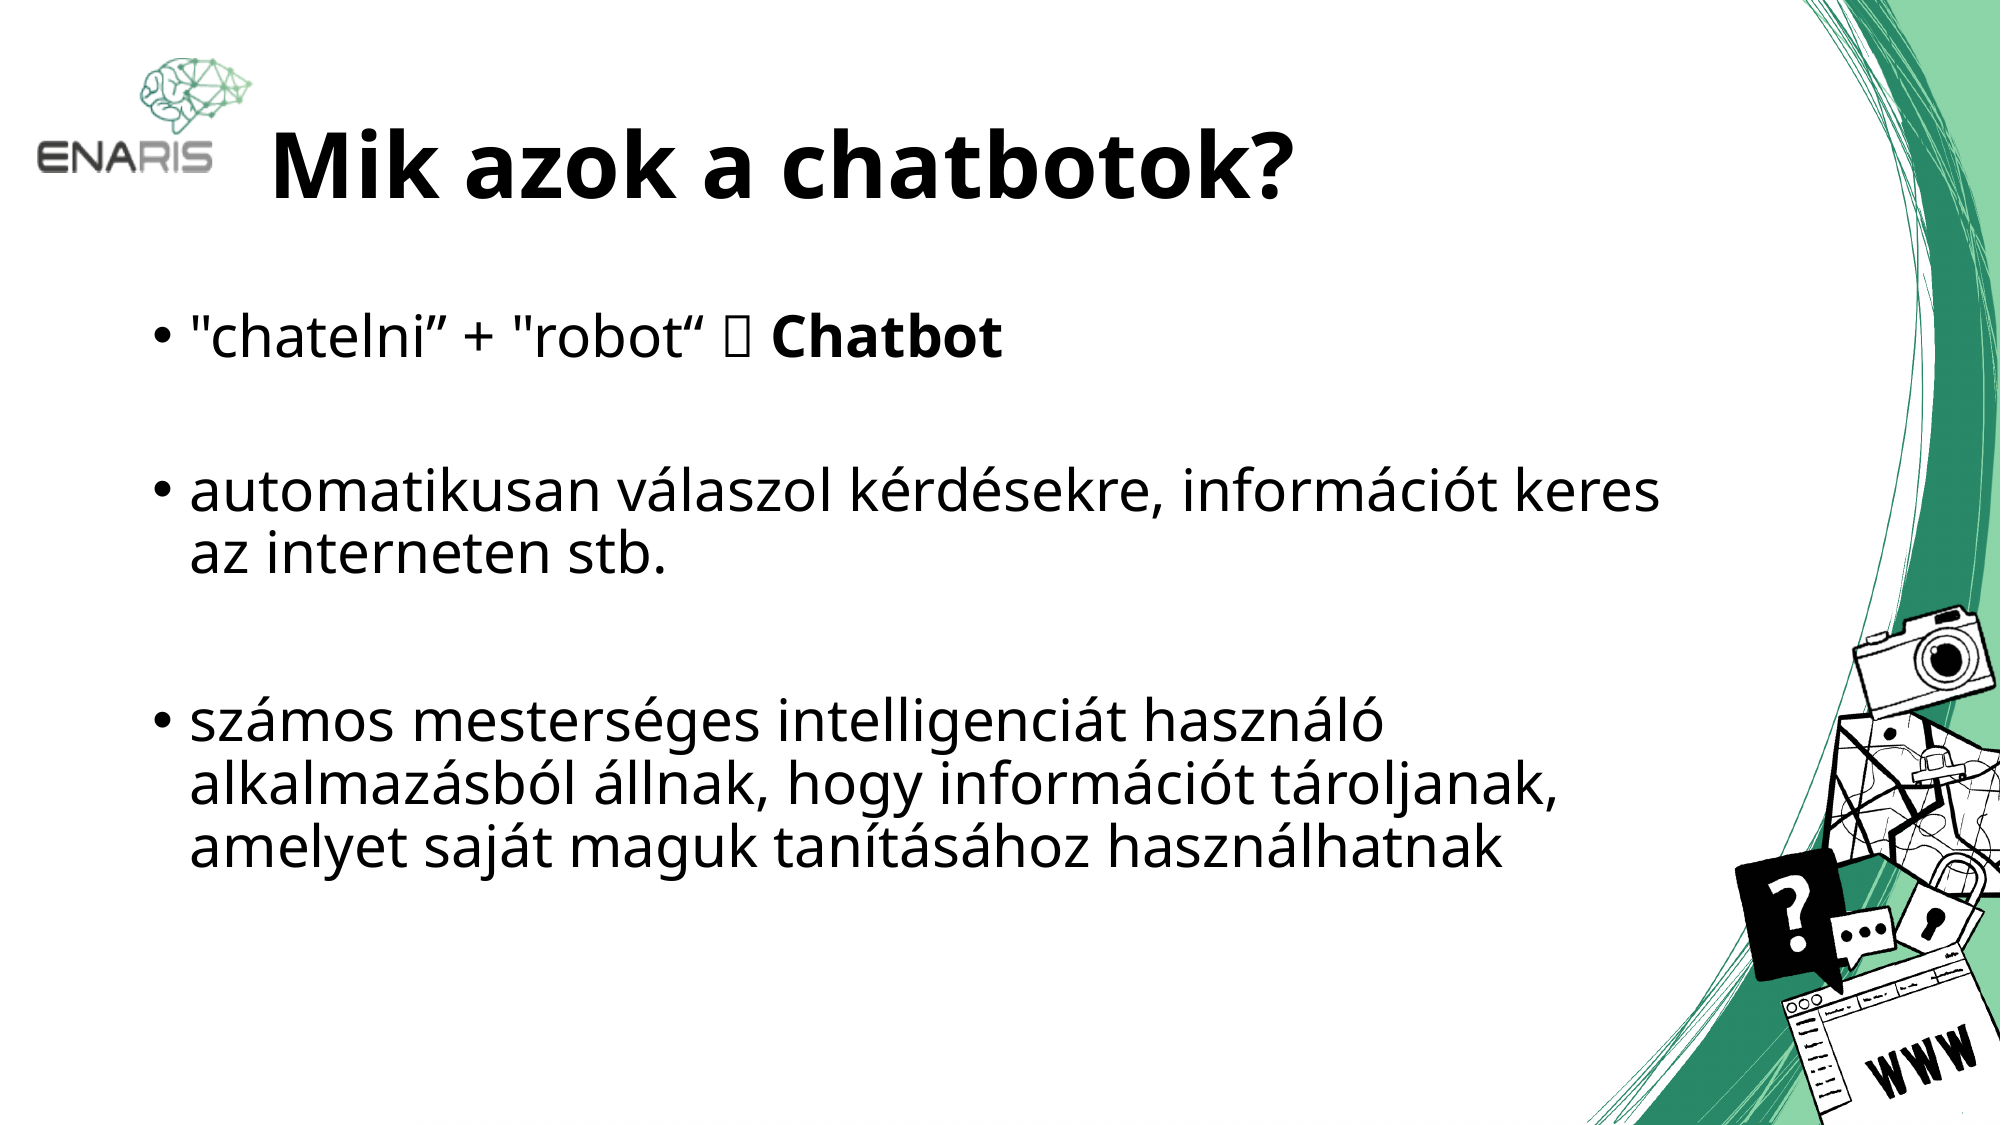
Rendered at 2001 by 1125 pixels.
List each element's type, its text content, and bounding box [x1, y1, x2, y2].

title Mik azok a chatbotok? [253, 59, 1863, 278]
list "chatelni” + "robot“  Chatbot automatikusan válaszol kérdésekre, információt keres az interneten stb. számos mesterséges intelligenciát használó alkalmazásból állnak, hogy információt tároljanak, amelyet saját maguk tanításához használhatnak [137, 299, 1728, 1014]
picture [37, 58, 254, 173]
picture [408, 0, 2000, 1125]
